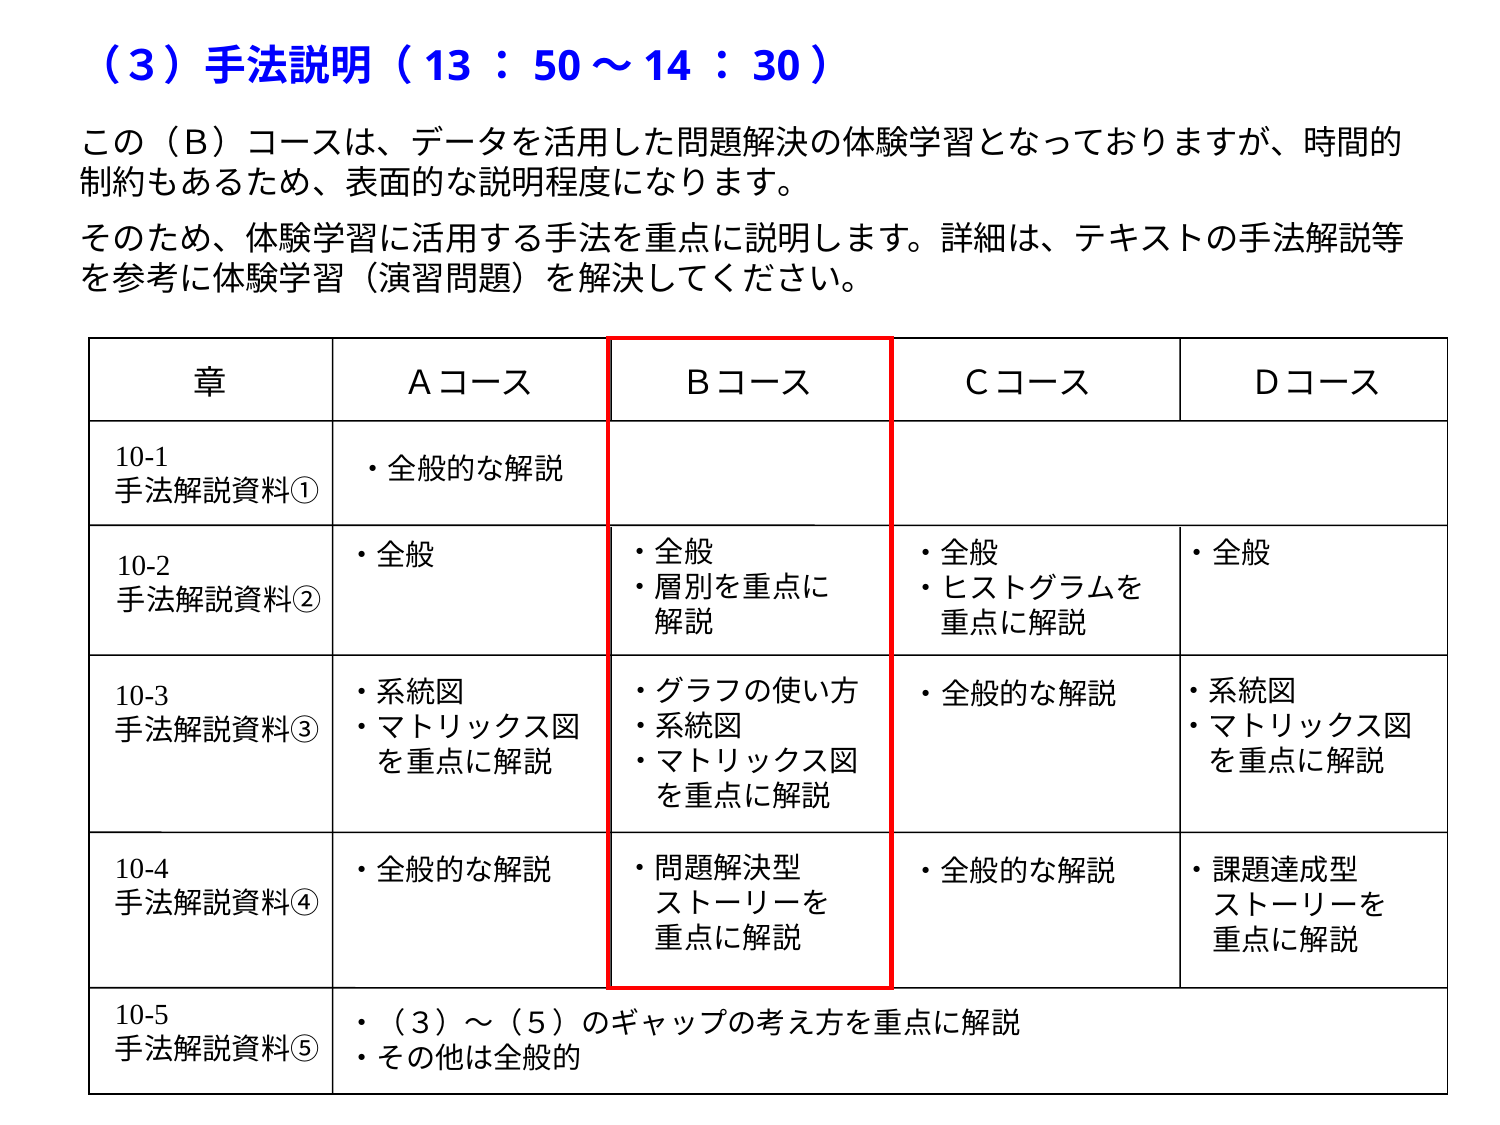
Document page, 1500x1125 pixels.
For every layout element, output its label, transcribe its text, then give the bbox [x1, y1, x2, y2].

text_box （３）手法説明（13：50～14：30） [64, 31, 928, 96]
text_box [88, 337, 1448, 1095]
text_box この（Ｂ）コースは、データを活用した問題解決の体験学習となっておりますが、時間的制約もあるため、表面的な説明程度になります。 そのため、体験学習に活用する手法を重点に説明します。詳細は、テキストの手法解説等を参考に体験学習（演習問題）を解決してください。 [64, 113, 1447, 305]
